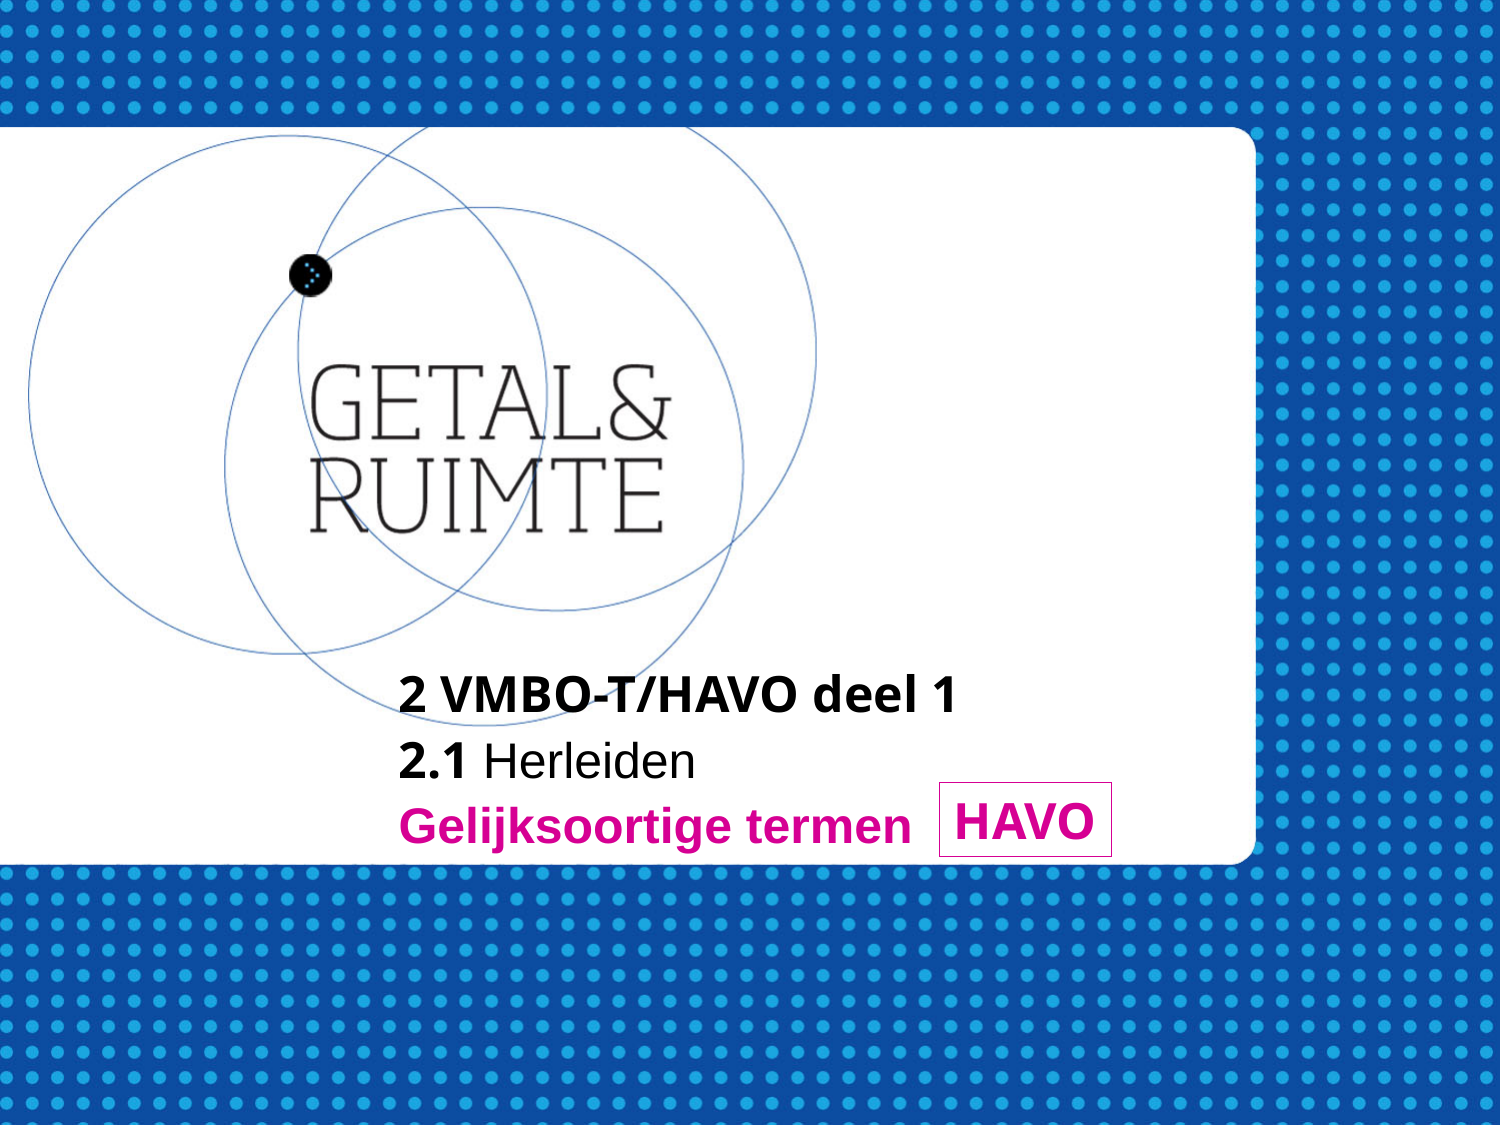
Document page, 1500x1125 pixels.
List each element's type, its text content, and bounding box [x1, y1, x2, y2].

text_box HAVO [939, 782, 1112, 857]
text_box 2 VMBO-T/HAVO deel 1 2.1 Herleiden Gelijksoortige termen [383, 648, 963, 870]
picture [0, 0, 1500, 1125]
